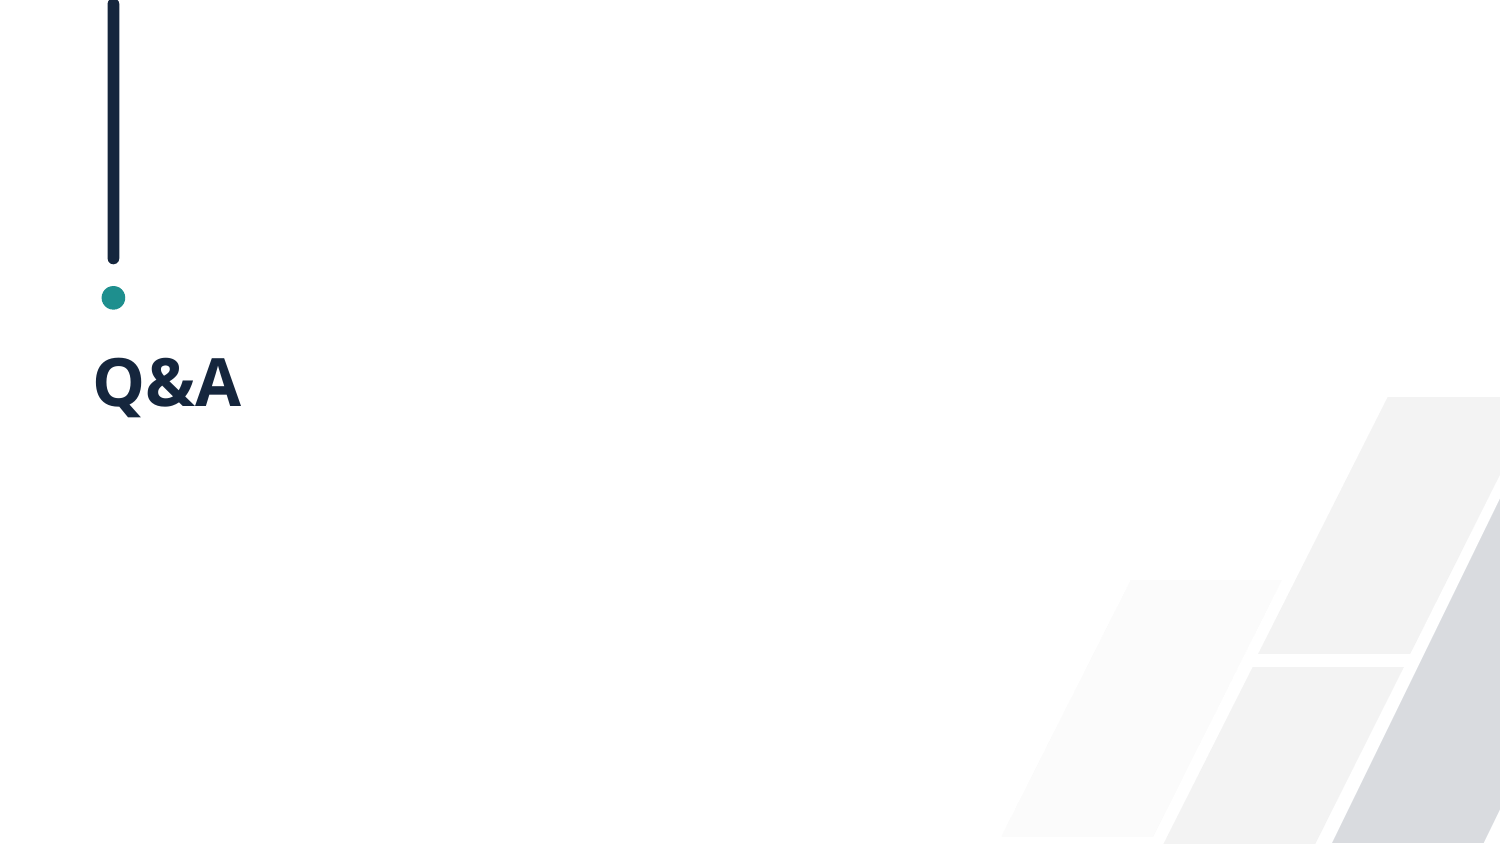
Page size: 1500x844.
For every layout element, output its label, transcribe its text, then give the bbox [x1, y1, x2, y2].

title Q&A [77, 324, 1121, 436]
picture [1001, 397, 1500, 844]
